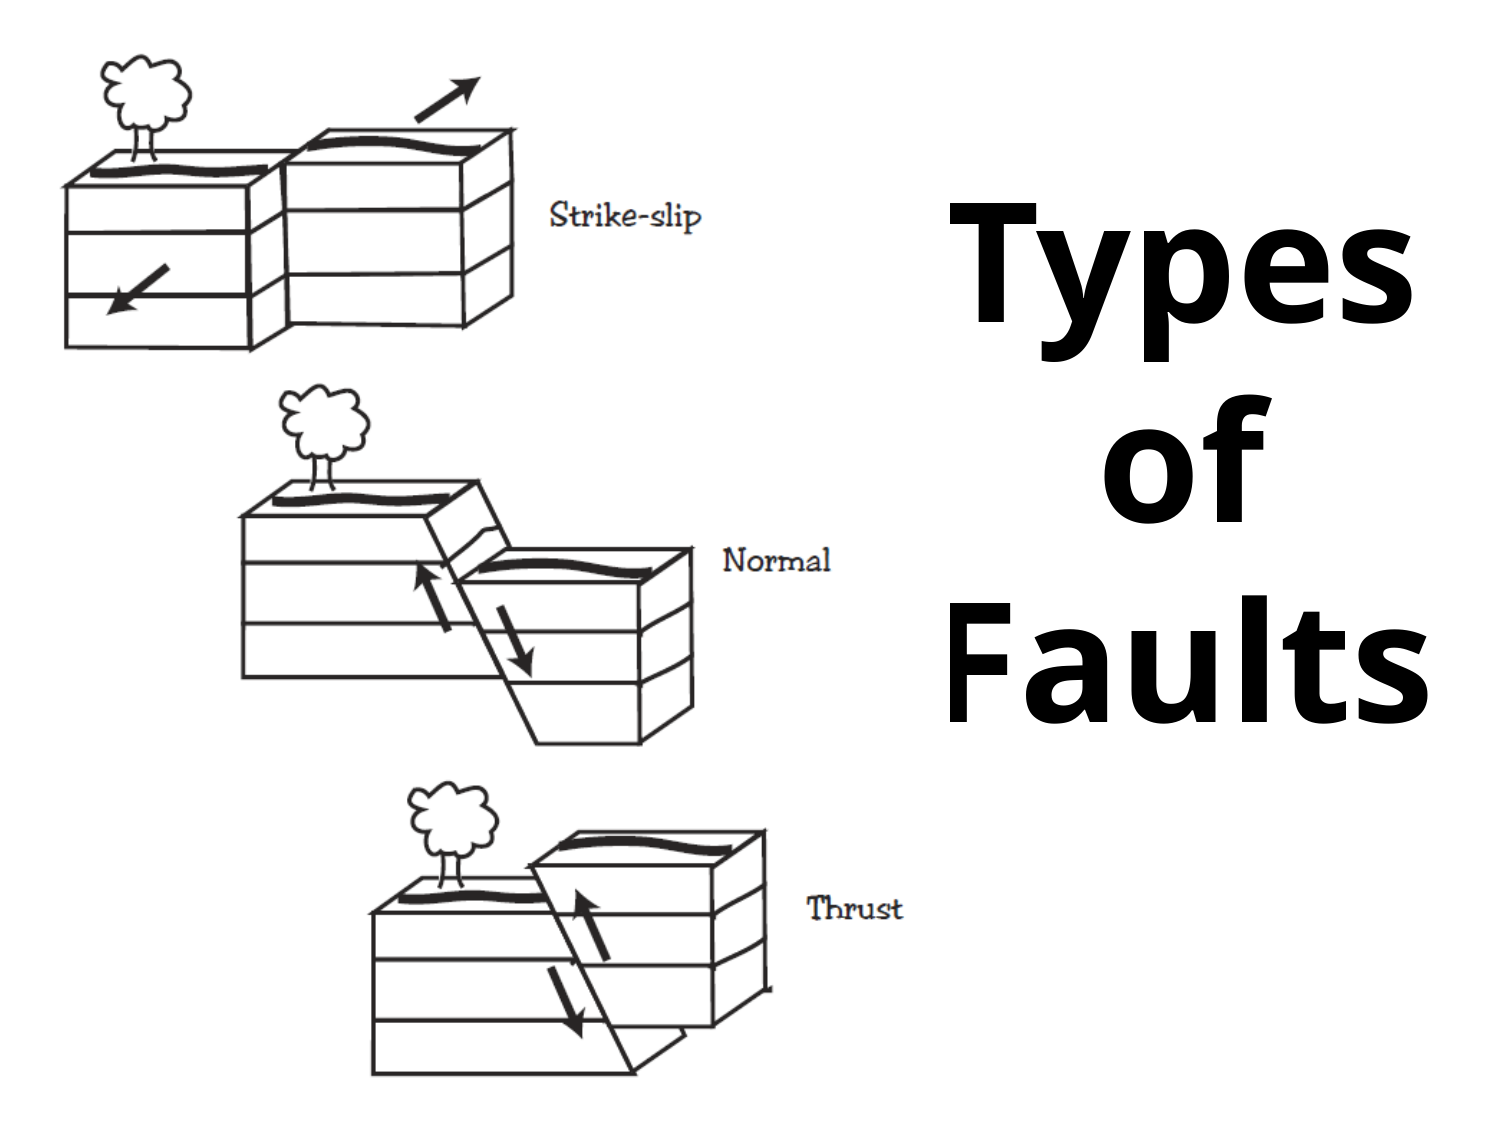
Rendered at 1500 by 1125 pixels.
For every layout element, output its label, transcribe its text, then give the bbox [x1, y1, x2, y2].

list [49, 24, 951, 1079]
title Types of Faults [954, 362, 1500, 550]
